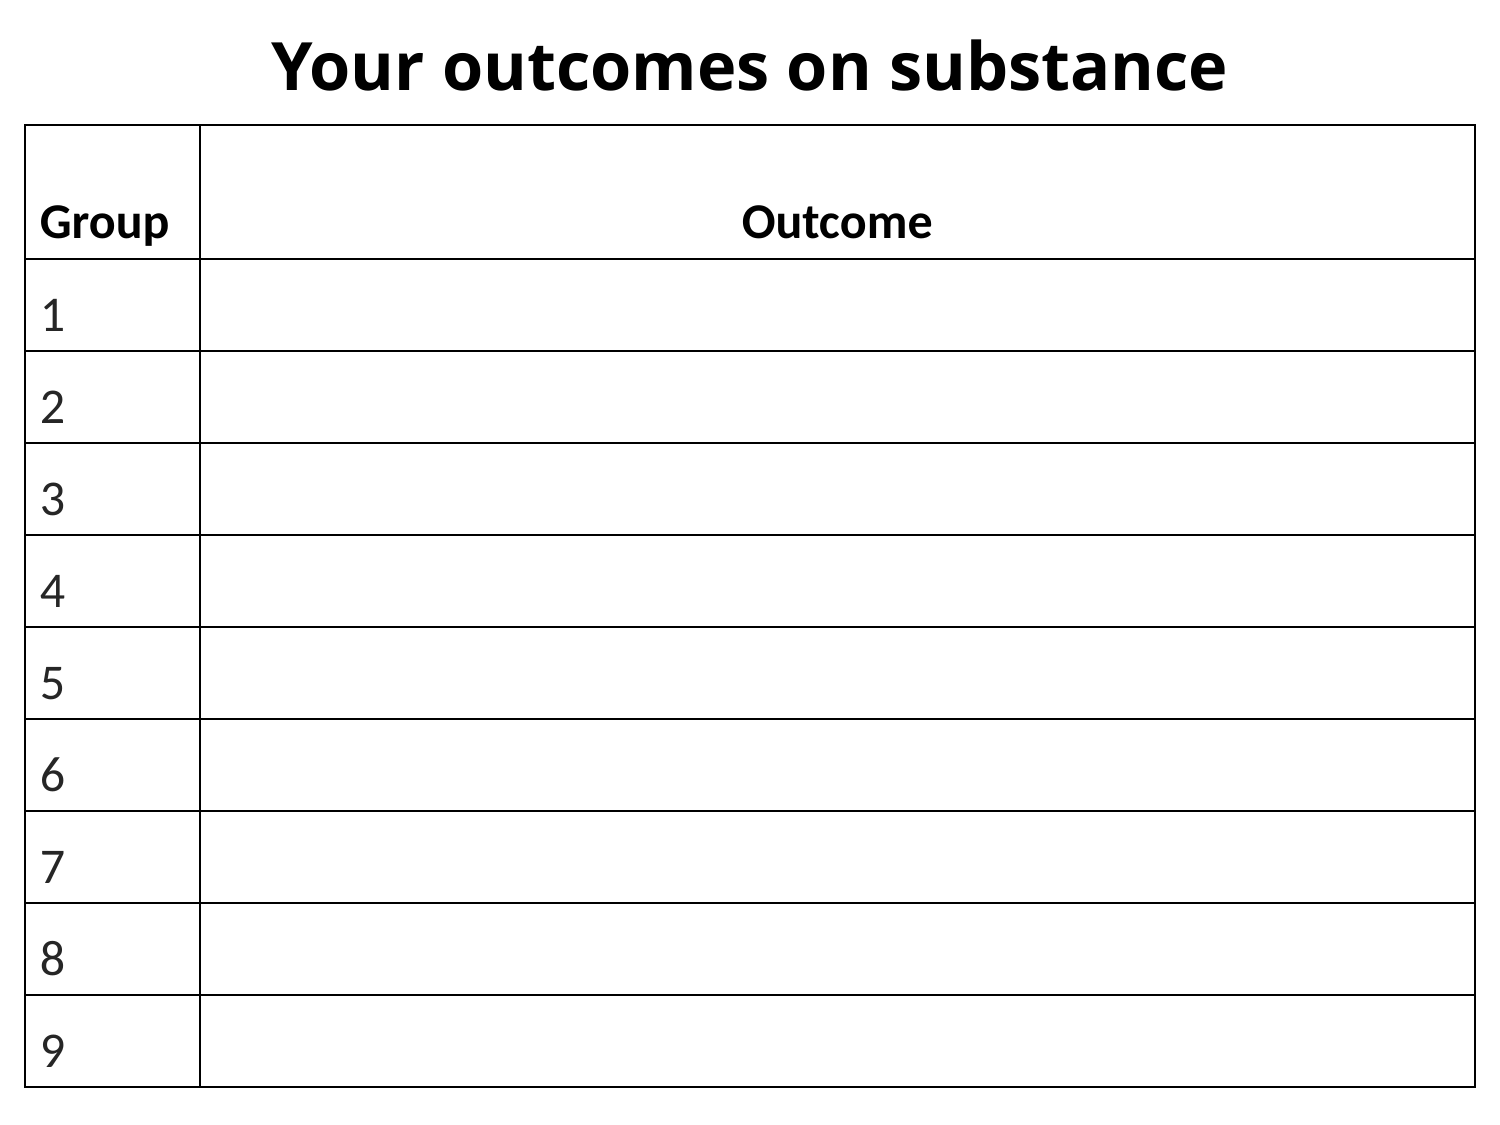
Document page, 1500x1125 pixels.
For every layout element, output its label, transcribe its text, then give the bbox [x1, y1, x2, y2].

table_cell [201, 444, 1474, 534]
table_cell 7 [26, 812, 199, 902]
table_cell 3 [26, 444, 199, 534]
table_cell 1 [26, 260, 199, 350]
text_box Your outcomes on substance [0, 16, 1500, 112]
table_header Group [26, 126, 199, 258]
table_header Outcome [201, 126, 1474, 258]
table_cell 4 [26, 536, 199, 626]
table_cell [201, 628, 1474, 718]
table_cell [201, 996, 1474, 1086]
table_cell 8 [26, 904, 199, 994]
table_cell [201, 720, 1474, 810]
table_cell [201, 352, 1474, 442]
table_cell 6 [26, 720, 199, 810]
table_cell [201, 536, 1474, 626]
table_cell 9 [26, 996, 199, 1086]
table_cell 5 [26, 628, 199, 718]
table_cell [201, 904, 1474, 994]
table_cell 2 [26, 352, 199, 442]
table_cell [201, 812, 1474, 902]
table_cell [201, 260, 1474, 350]
